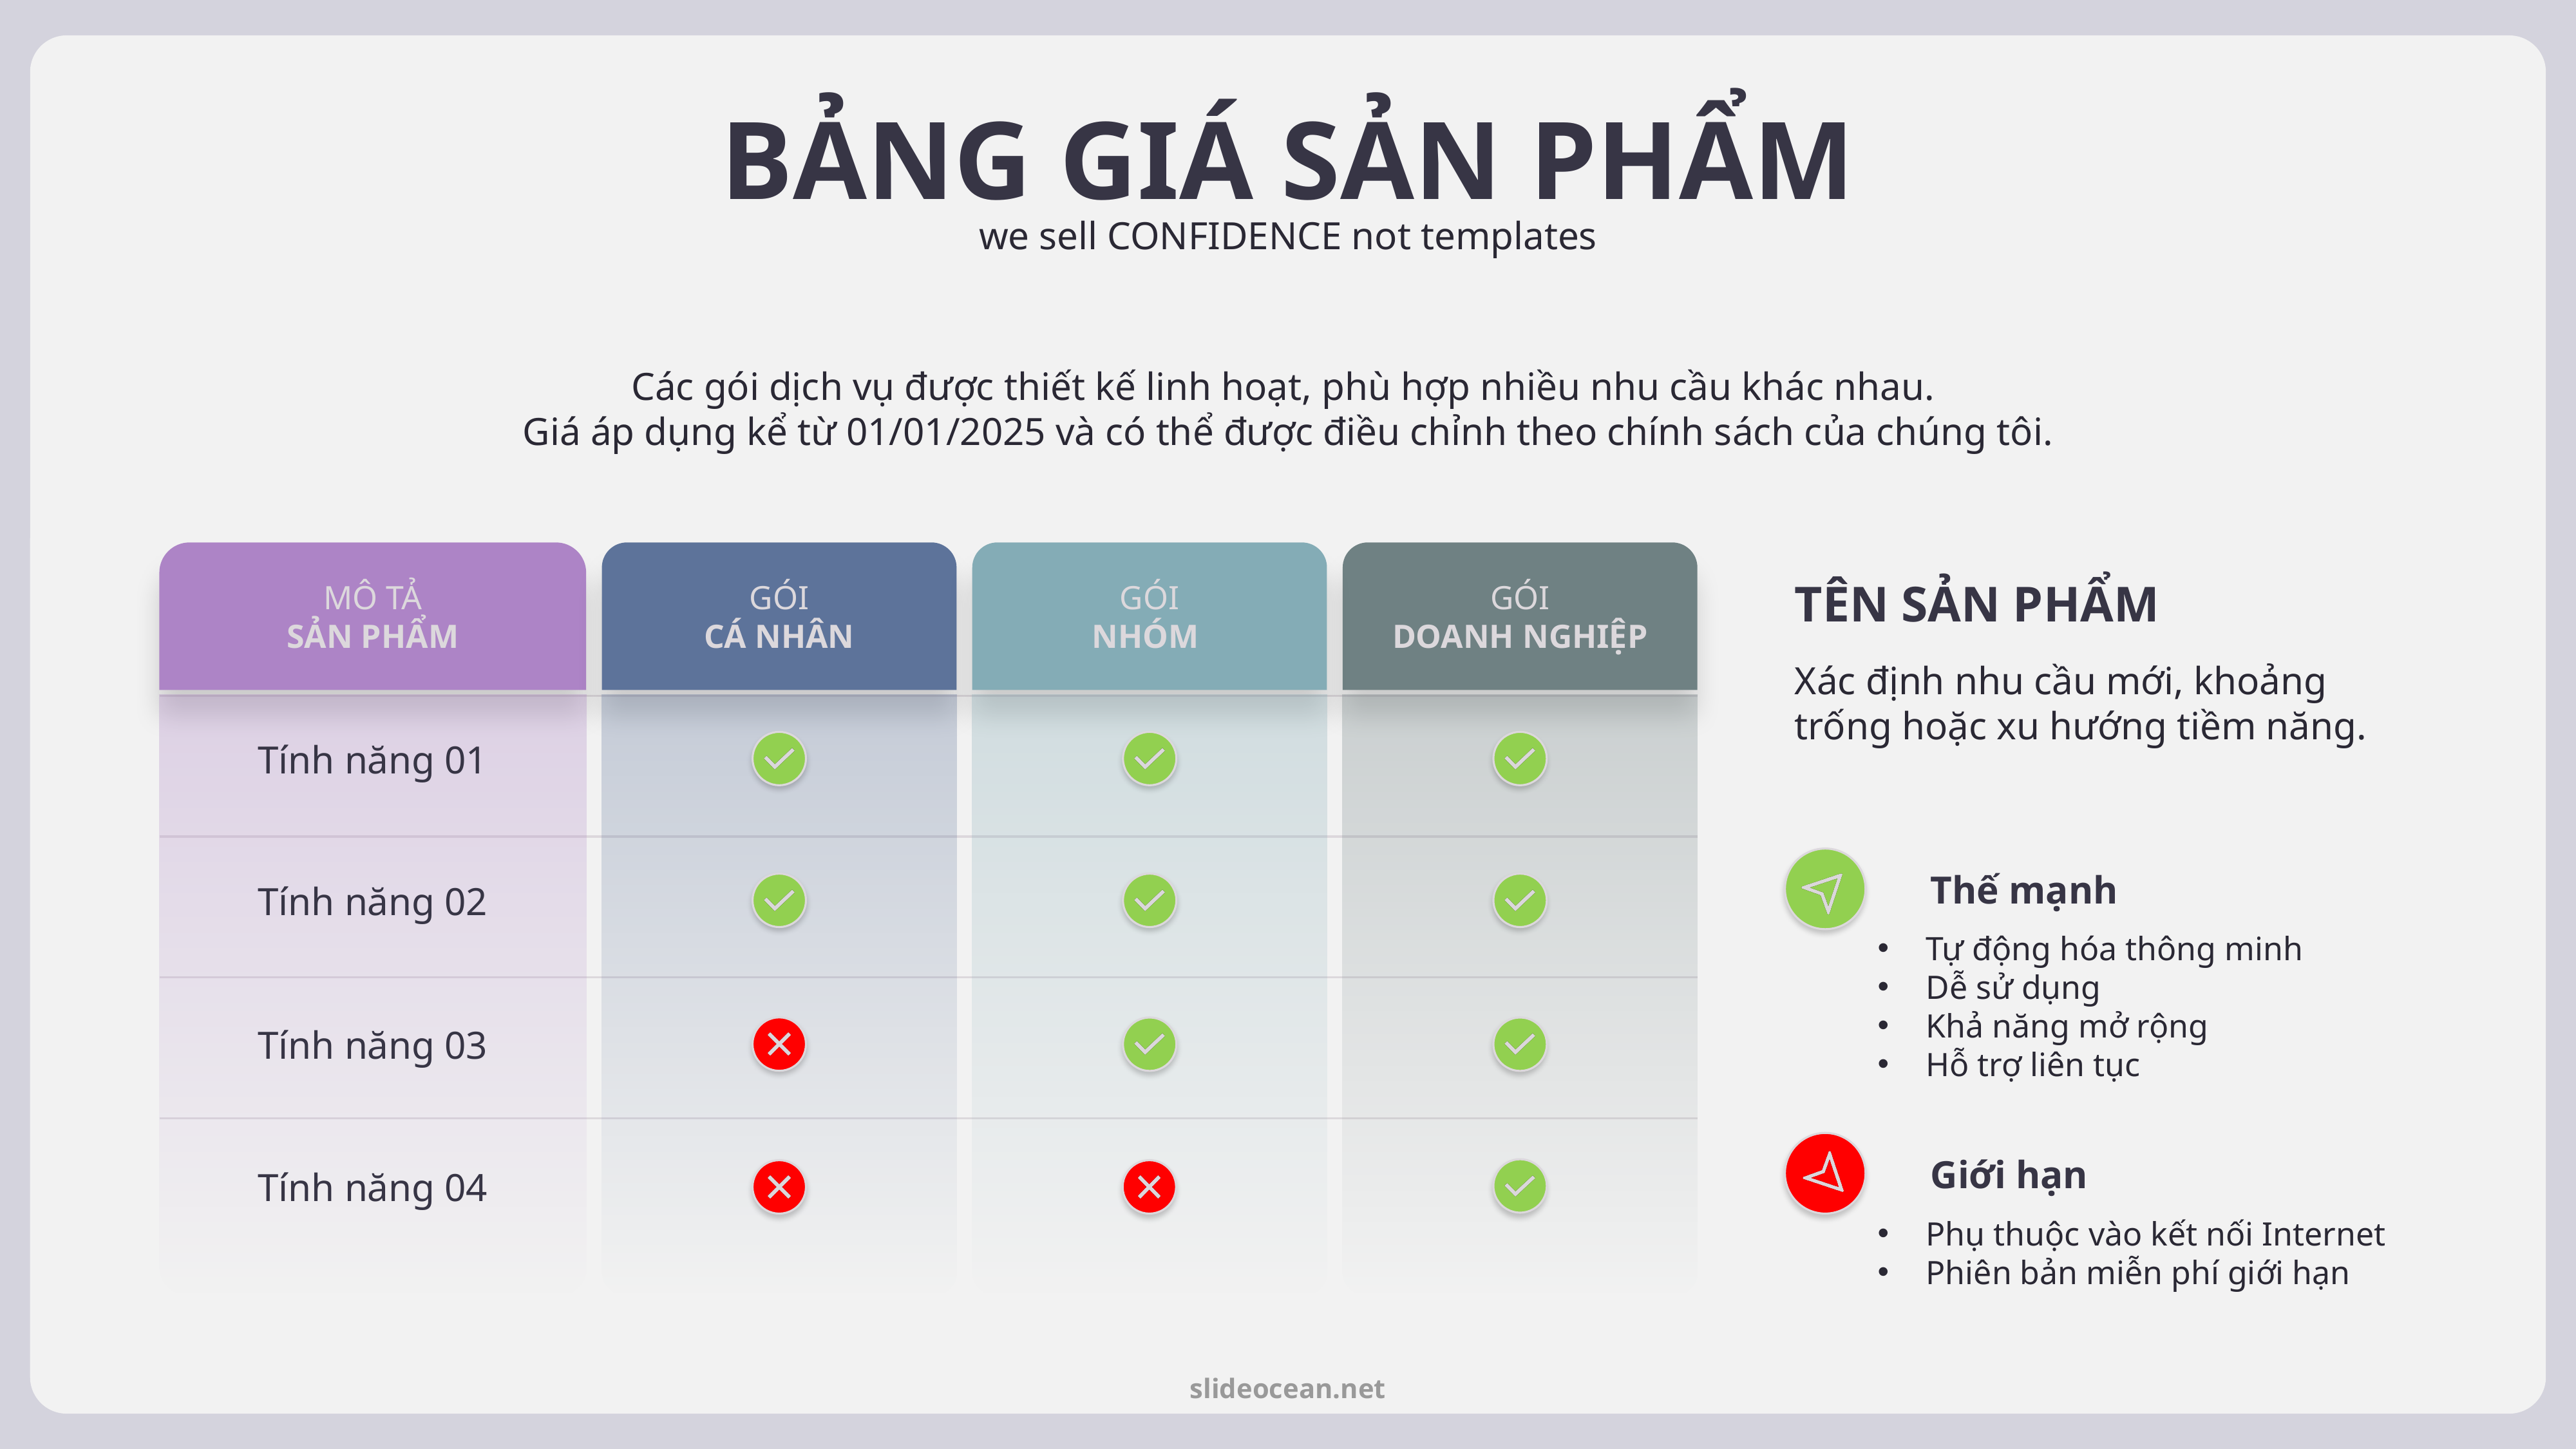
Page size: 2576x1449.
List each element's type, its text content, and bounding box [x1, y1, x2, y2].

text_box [752, 1017, 806, 1072]
text_box Tính năng 04 [194, 1159, 551, 1213]
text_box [1122, 731, 1177, 786]
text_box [752, 873, 806, 928]
text_box GÓI DOANH NGHIỆP [1341, 541, 1699, 691]
text_box GÓI NHÓM [971, 541, 1329, 691]
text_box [1785, 1132, 1866, 1214]
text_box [158, 695, 1698, 1119]
text_box [1341, 694, 1699, 1298]
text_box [1122, 873, 1177, 928]
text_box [752, 1160, 806, 1214]
text_box Phụ thuộc vào kết nối Internet Phiên bản miễn phí giới hạn [1868, 1208, 2500, 1296]
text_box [1493, 1017, 1548, 1072]
text_box [0, 0, 2576, 1449]
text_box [1122, 1017, 1177, 1072]
text_box Xác định nhu cầu mới, khoảng trống hoặc xu hướng tiềm năng. [1785, 652, 2417, 752]
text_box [752, 731, 806, 786]
text_box Giới hạn [1921, 1146, 2348, 1201]
text_box BẢNG GIÁ SẢN PHẨM [711, 87, 1865, 226]
text_box Thế mạnh [1921, 861, 2348, 916]
text_box [601, 1119, 958, 1298]
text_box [1493, 731, 1548, 786]
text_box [1122, 1160, 1177, 1214]
text_box we sell CONFIDENCE not templates [969, 226, 1607, 262]
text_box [1785, 848, 1866, 930]
text_box TÊN SẢN PHẨM [1785, 569, 2212, 637]
text_box Các gói dịch vụ được thiết kế linh hoạt, phù hợp nhiều nhu cầu khác nhau. Giá áp dụng kể từ 01/01/2025 và có thể được điều chỉnh theo chính sách của chúng tôi. [410, 358, 2166, 458]
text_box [1493, 1159, 1548, 1213]
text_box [1493, 873, 1548, 928]
text_box Tự động hóa thông minh Dễ sử dụng Khả năng mở rộng Hỗ trợ liên tục [1868, 923, 2500, 1088]
text_box MÔ TẢ SẢN PHẨM [158, 541, 587, 691]
text_box [158, 694, 587, 1298]
text_box GÓI CÁ NHÂN [601, 541, 958, 691]
text_box [971, 1119, 1329, 1298]
